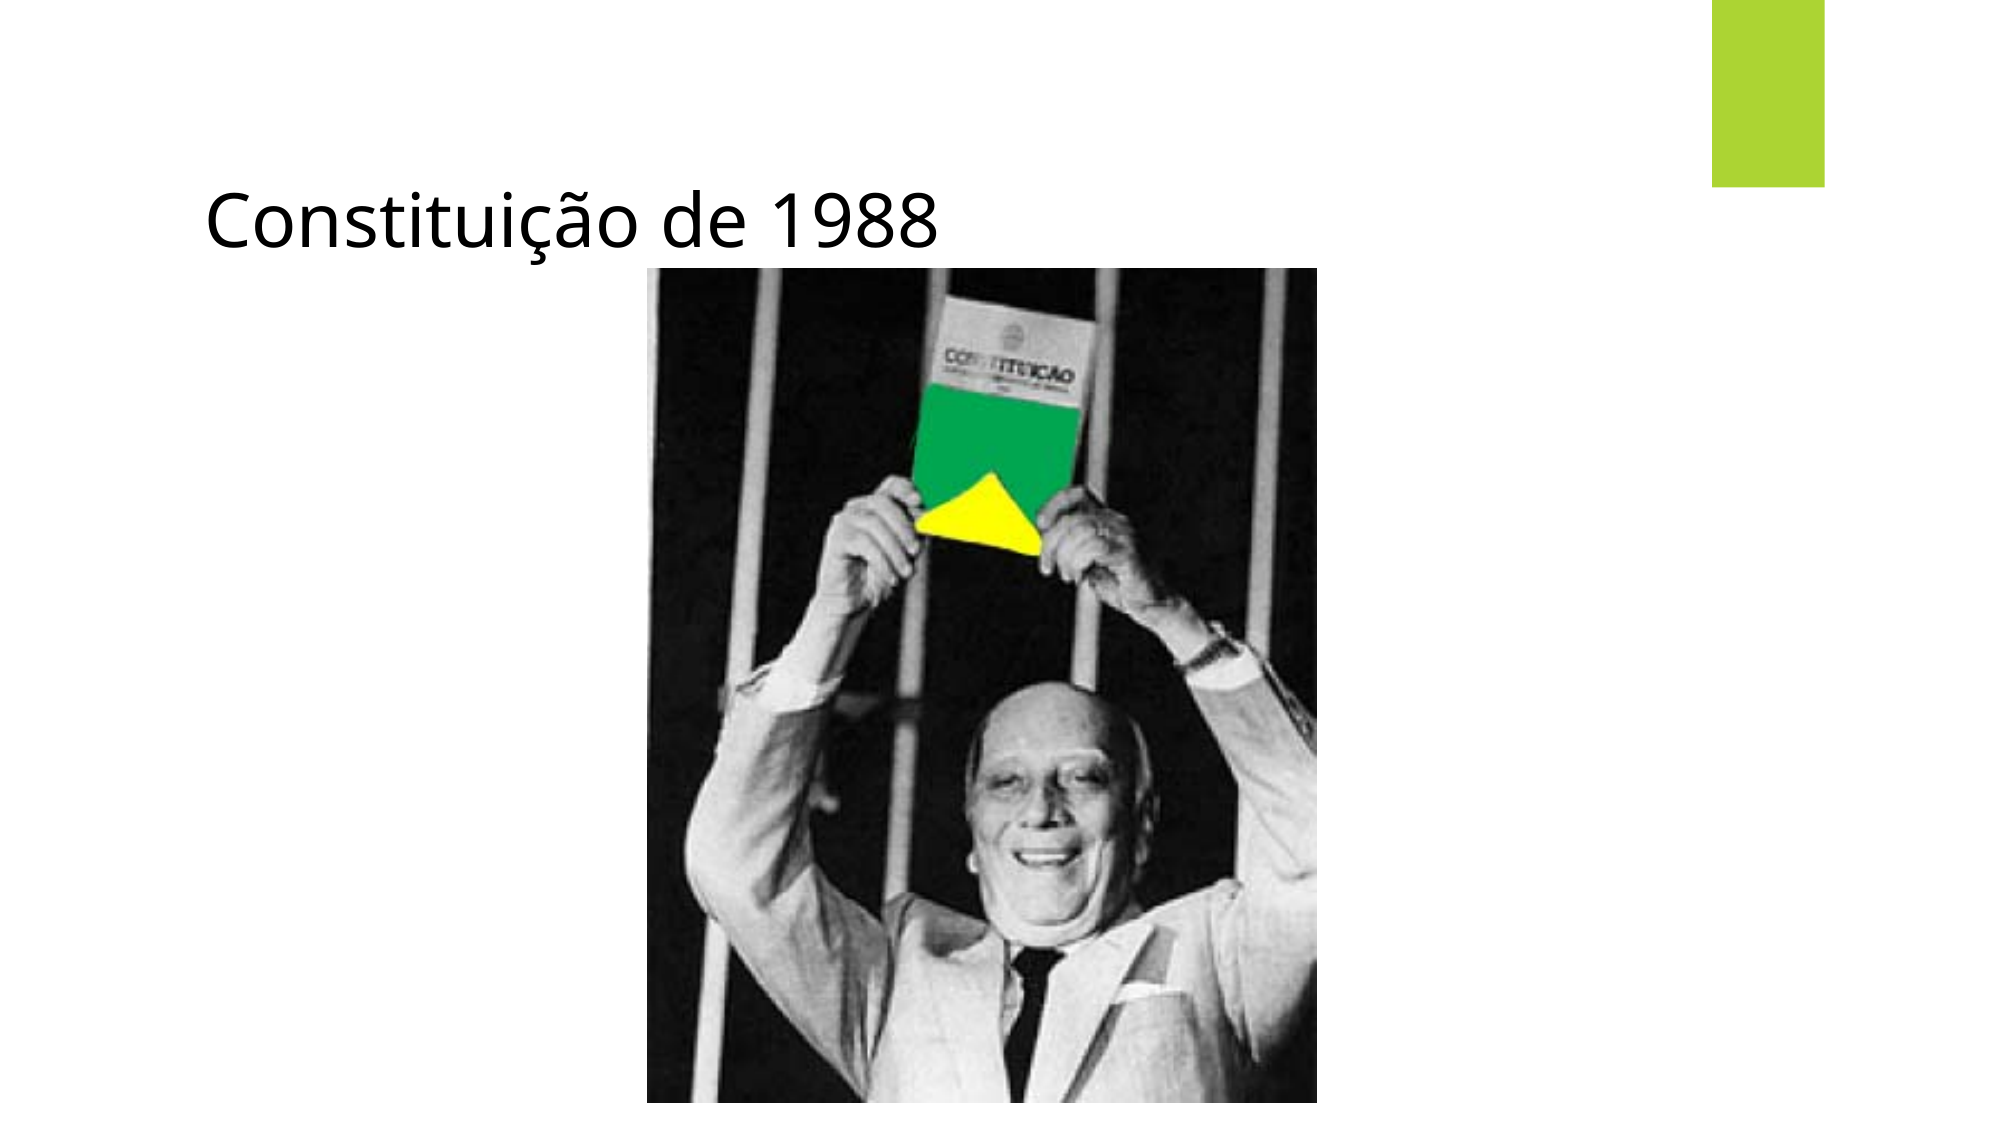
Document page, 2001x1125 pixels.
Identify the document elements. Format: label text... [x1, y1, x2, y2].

text_box Constituição de 1988 [189, 159, 1627, 276]
picture [646, 268, 1317, 1103]
